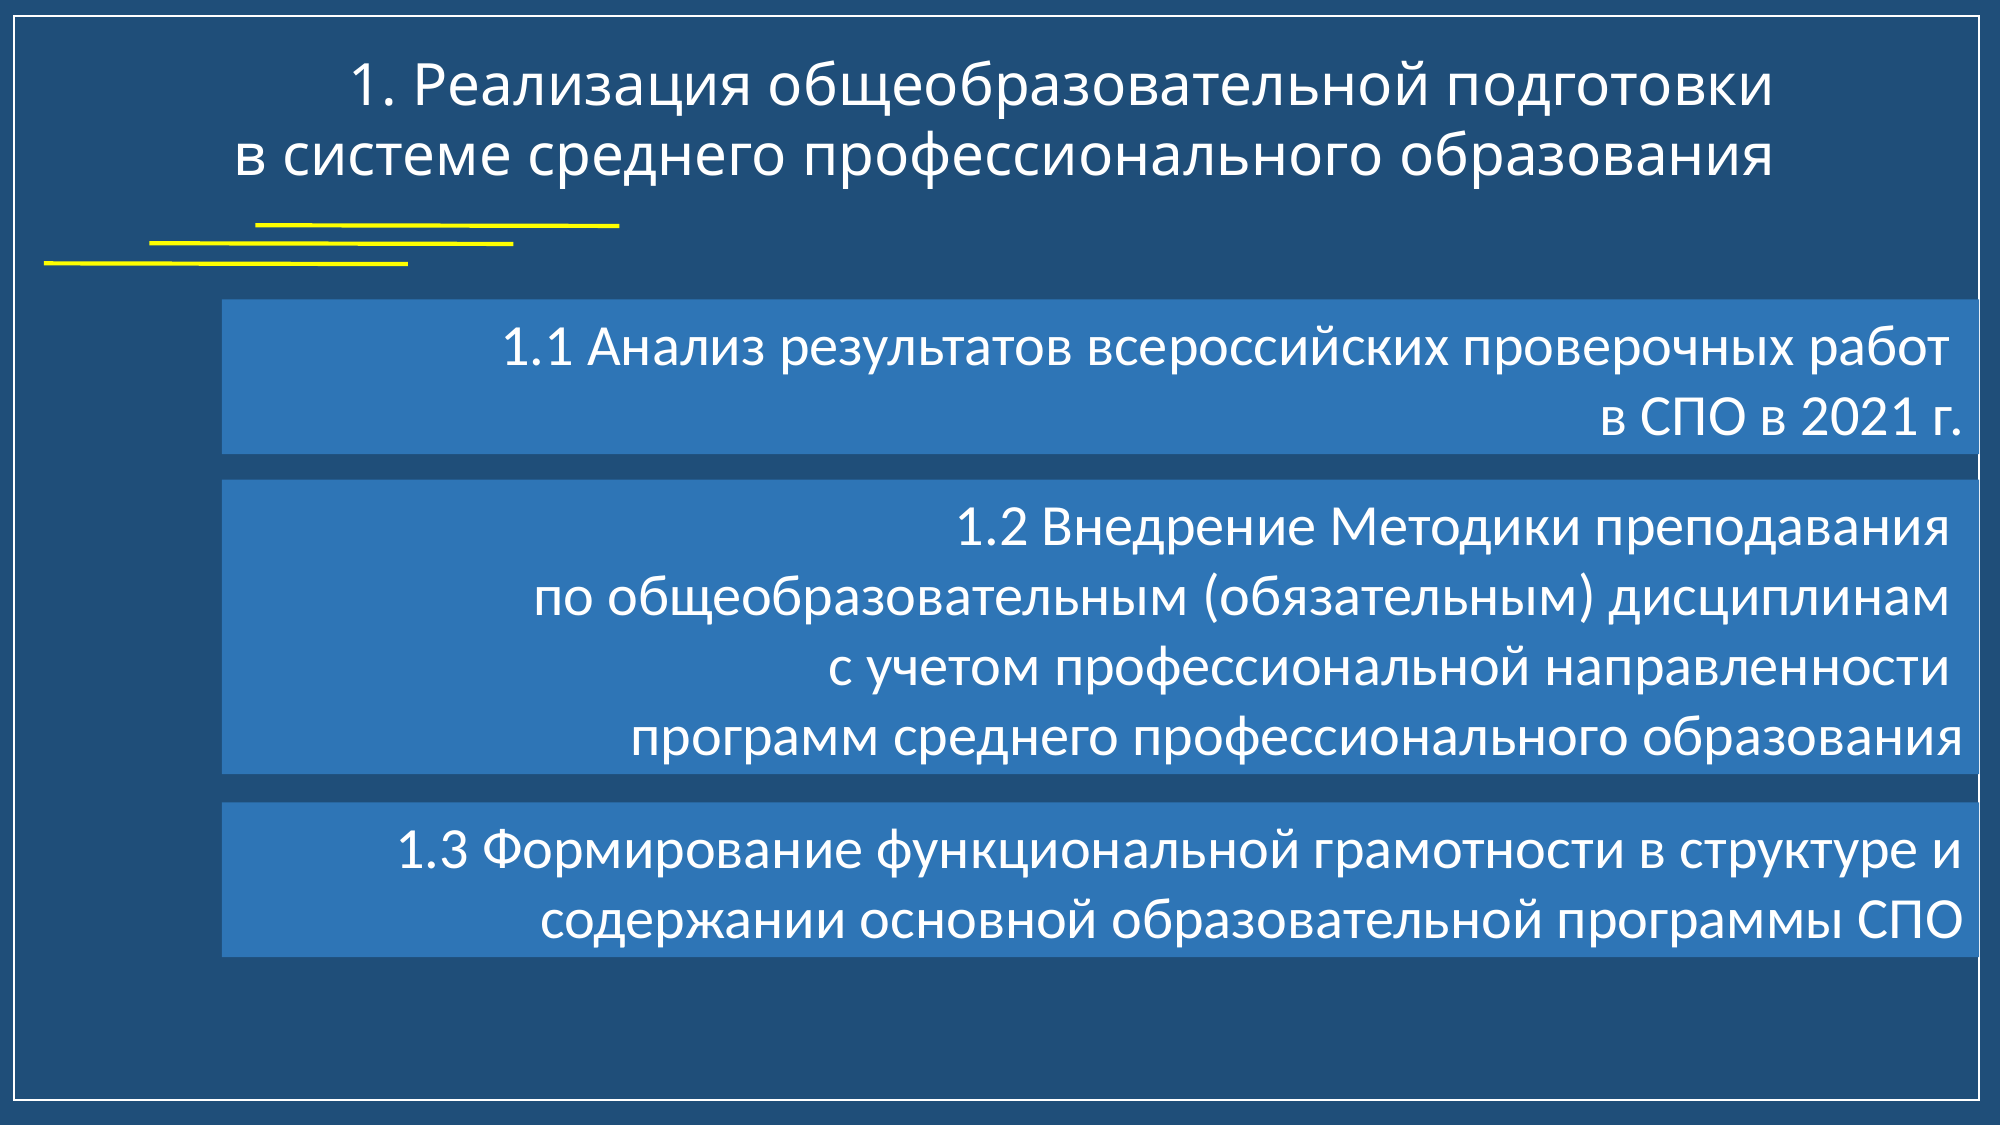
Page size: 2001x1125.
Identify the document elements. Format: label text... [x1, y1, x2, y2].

text_box 1.2 Внедрение Методики преподавания по общеобразовательным (обязательным) дисциплинам с учетом профессиональной направленности программ среднего профессионального образования [221, 479, 1980, 775]
text_box 1.1 Анализ результатов всероссийских проверочных работ в СПО в 2021 г. [221, 299, 1980, 455]
text_box 1.3 Формирование функциональной грамотности в структуре и содержании основной образовательной программы СПО [221, 802, 1980, 958]
text_box [13, 15, 1980, 1101]
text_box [48, 188, 615, 301]
